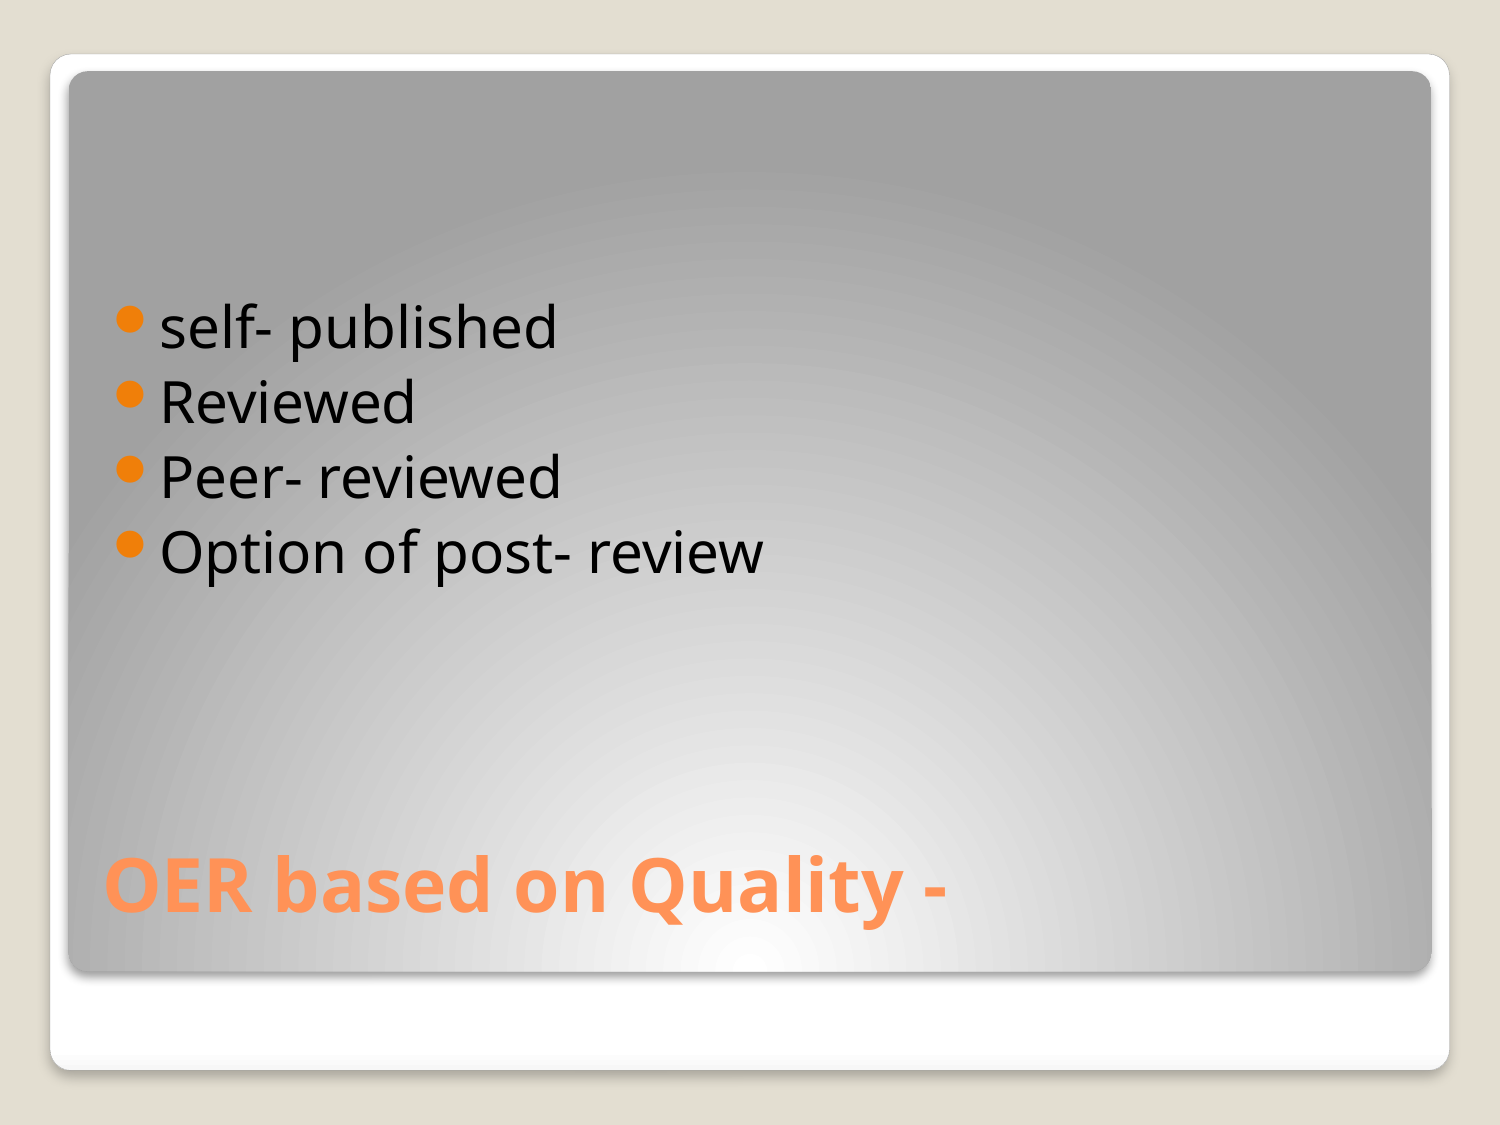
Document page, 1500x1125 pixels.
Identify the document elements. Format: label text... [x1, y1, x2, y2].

title OER based on Quality - [87, 762, 1430, 935]
list self- published Reviewed Peer- reviewed Option of post- review [82, 275, 1425, 774]
